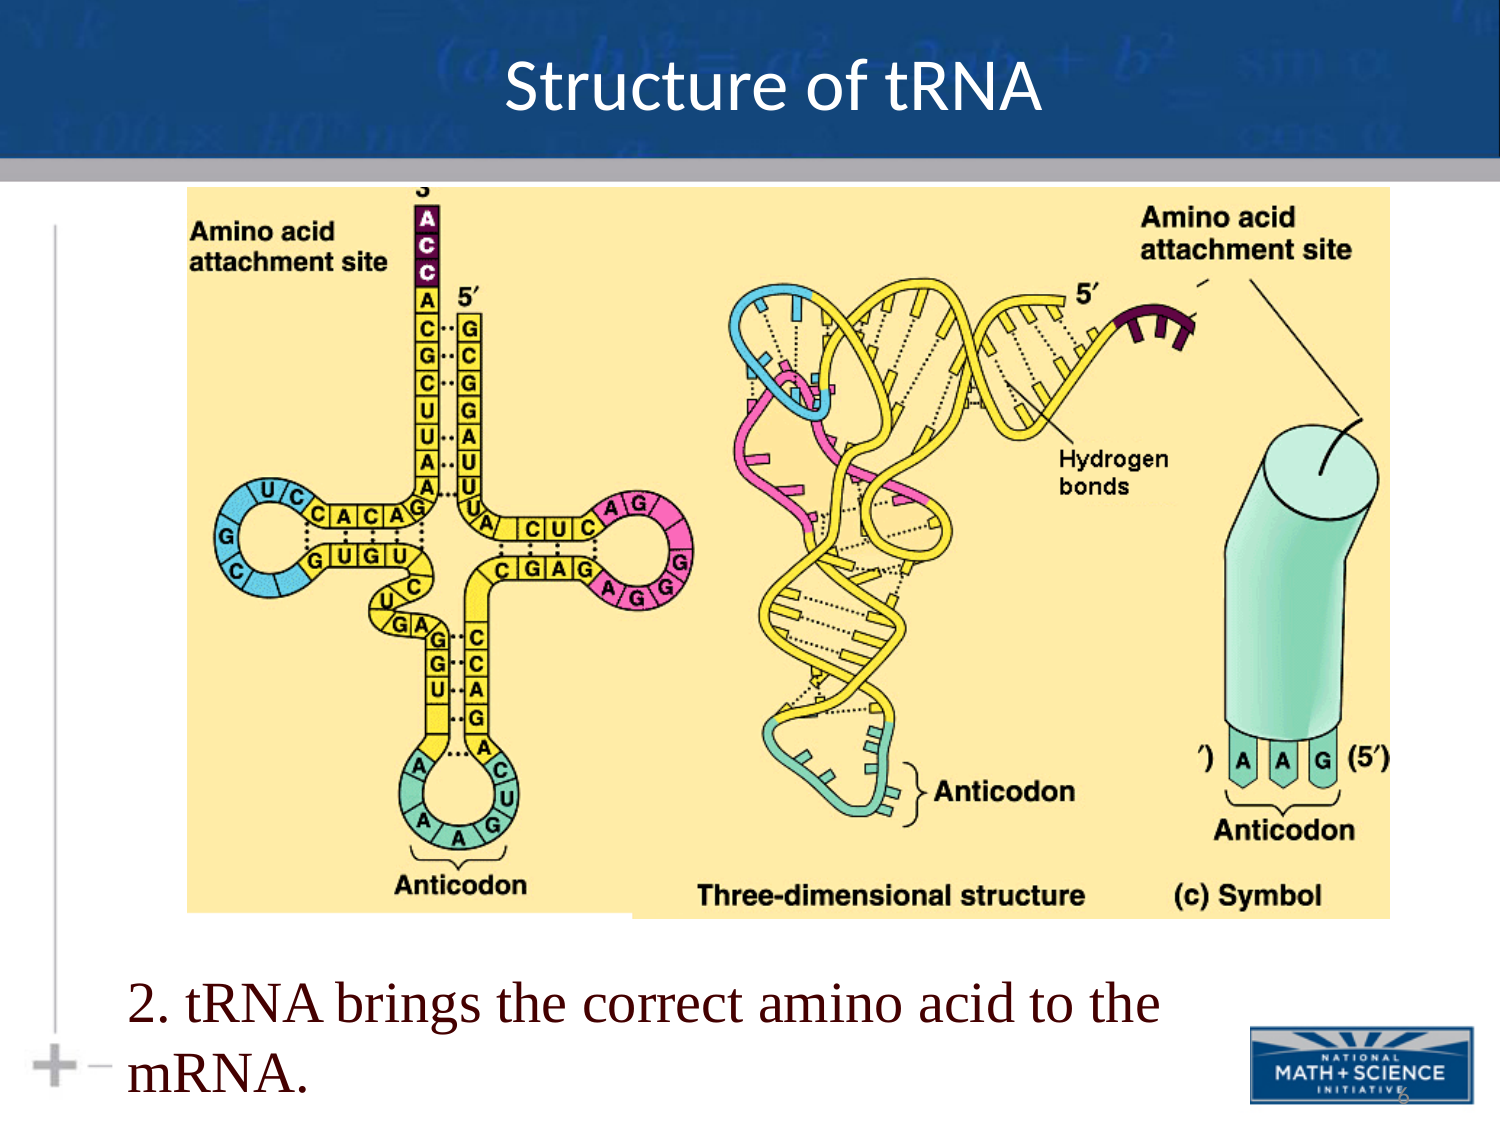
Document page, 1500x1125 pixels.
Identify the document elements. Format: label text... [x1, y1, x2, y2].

text_box Structure of tRNA [62, 28, 1486, 134]
slide_number 6 [1074, 1065, 1425, 1125]
picture [0, 0, 1500, 1125]
text_box 2. tRNA brings the correct amino acid to the mRNA. [112, 956, 1250, 1112]
